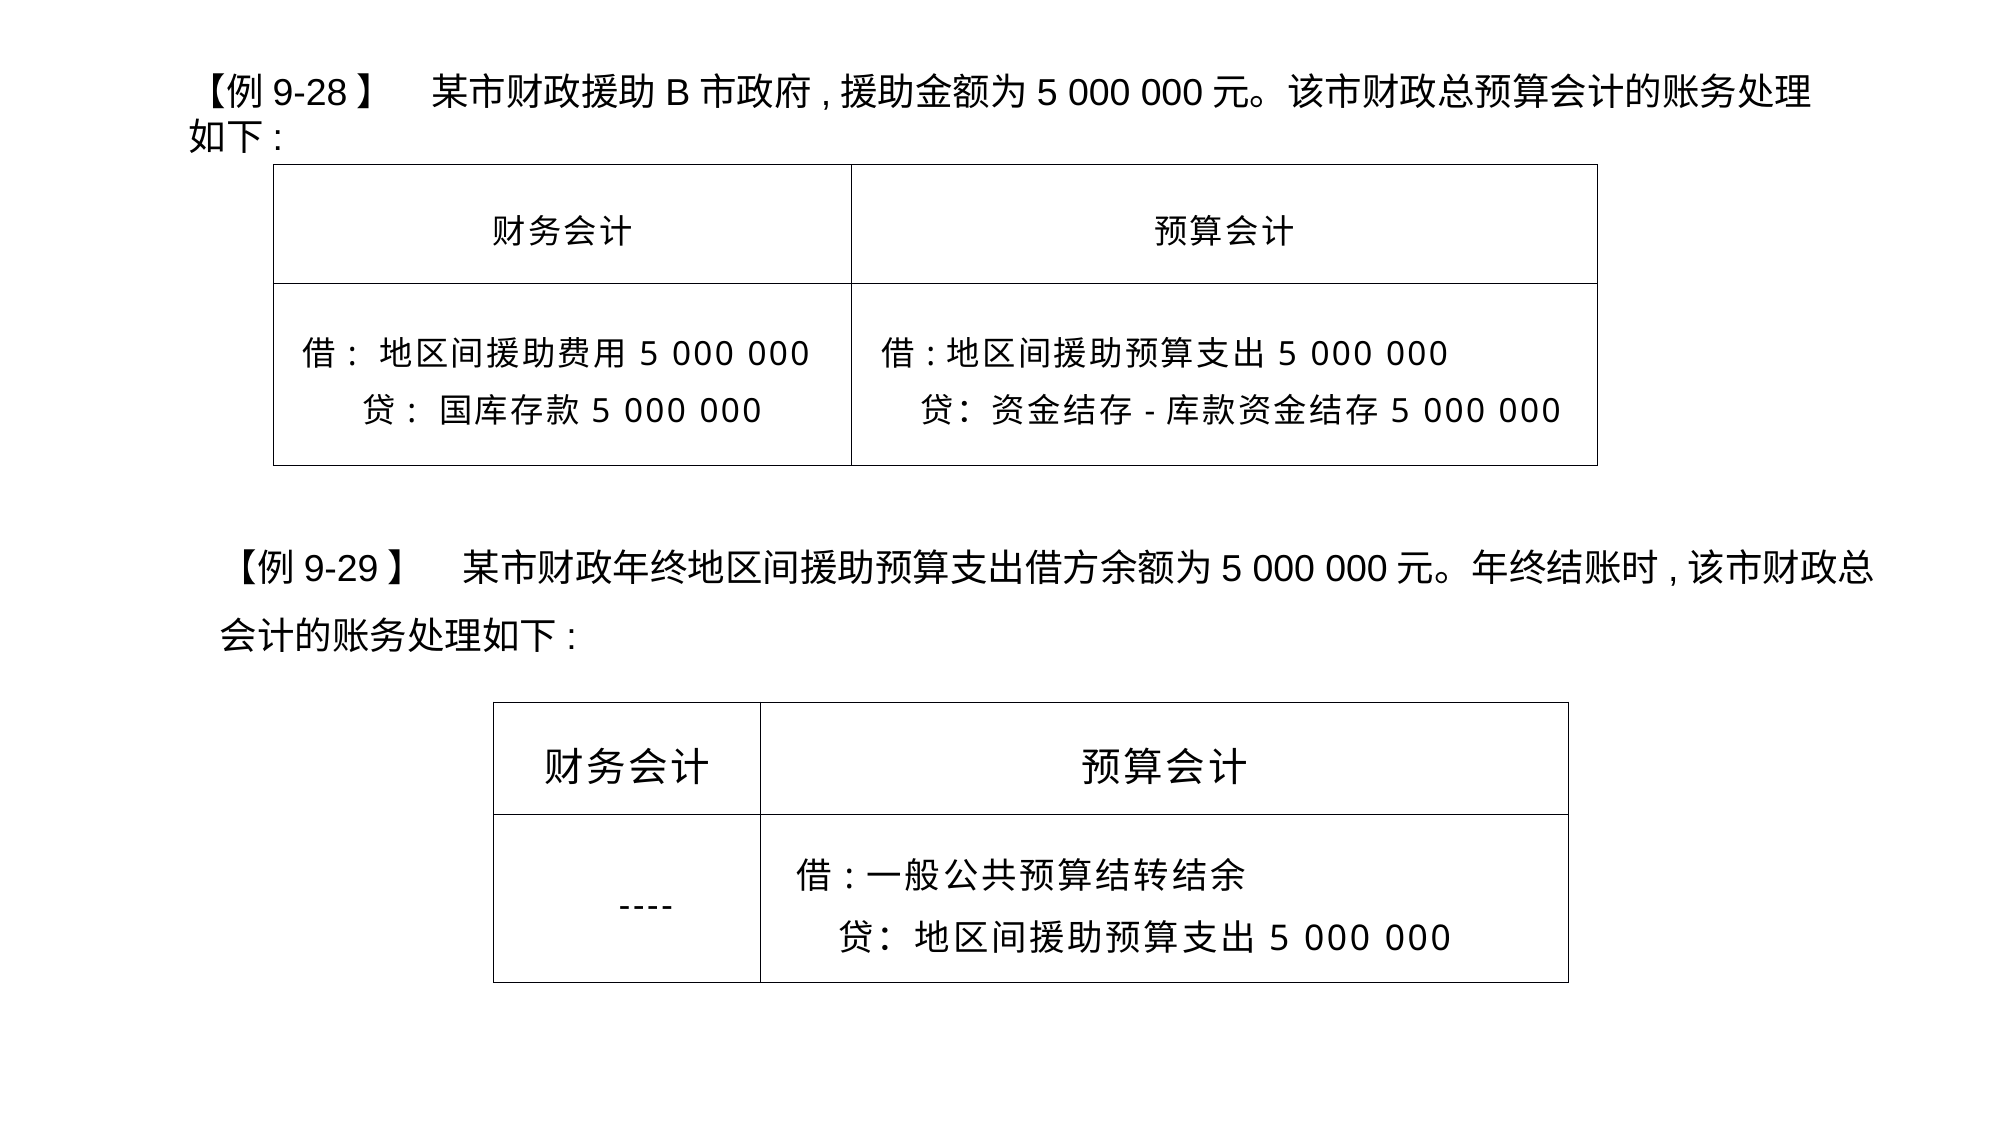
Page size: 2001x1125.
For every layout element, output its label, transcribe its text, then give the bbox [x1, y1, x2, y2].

table_header 预算会计 [852, 165, 1597, 283]
table_header 财务会计 [494, 703, 760, 814]
table_header 财务会计 [274, 165, 851, 283]
table_header 预算会计 [761, 703, 1568, 814]
table_cell ---- [494, 815, 760, 982]
text_box 【例9-29】 某市财政年终地区间援助预算支出借方余额为5 000 000元。年终结账时,该市财政总会计的账务处理如下: [204, 514, 1897, 639]
table_cell 借: 地区间援助费用5 000 000 贷: 国库存款5 000 000 [274, 284, 851, 465]
text_box 【例9-28】 某市财政援助B市政府,援助金额为5 000 000元。该市财政总预算会计的账务处理如下: [174, 61, 1859, 200]
table_cell 借:地区间援助预算支出5 000 000 贷：资金结存-库款资金结存5 000 000 [852, 284, 1597, 465]
table_cell 借:一般公共预算结转结余 贷：地区间援助预算支出5 000 000 [761, 815, 1568, 982]
